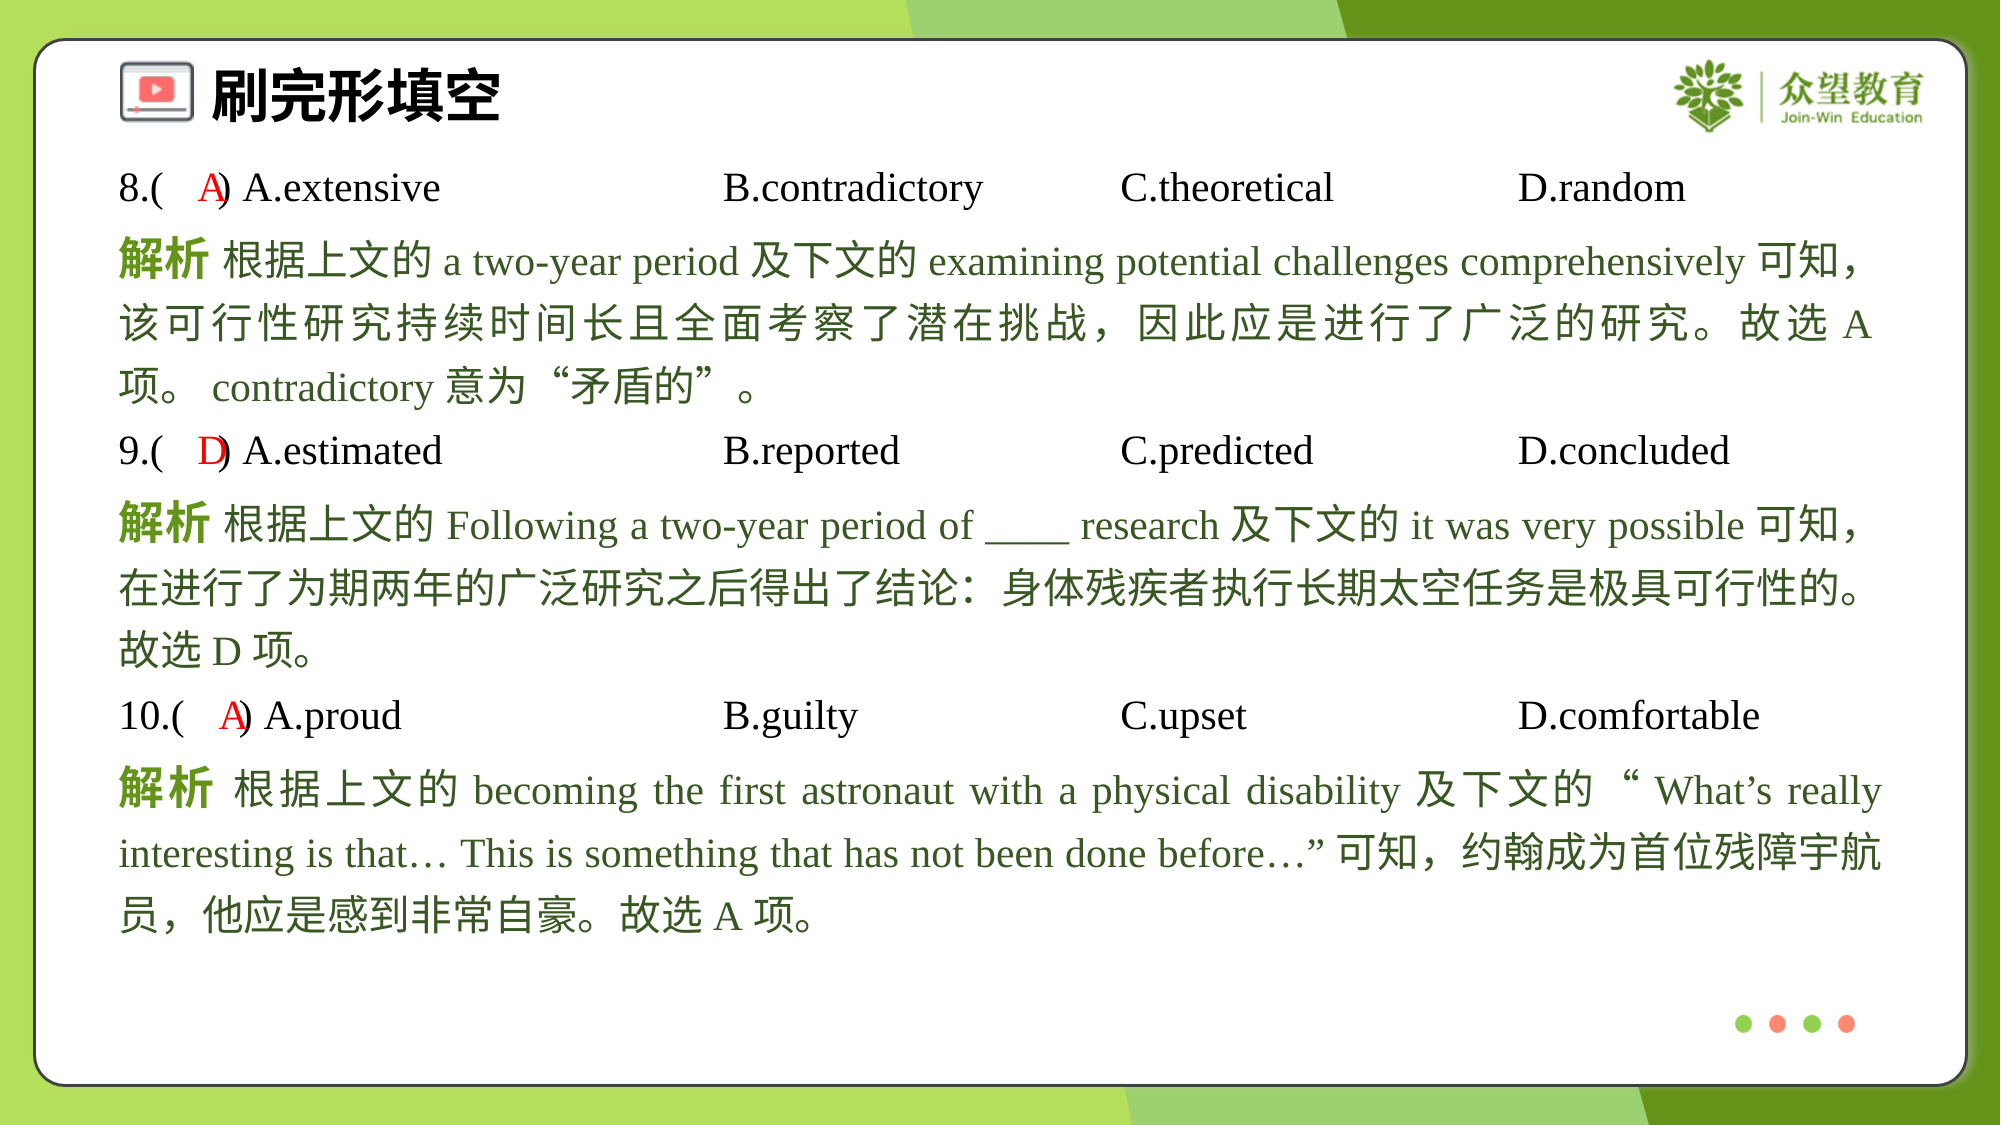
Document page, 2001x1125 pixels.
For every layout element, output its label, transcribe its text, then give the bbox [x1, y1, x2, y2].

text_box 解析 根据上文的becoming the first astronaut with a physical disability及下文的“What’s really interesting is that… This is something that has not been done before…”可知，约翰成为首位残障宇航员，他应是感到非常自豪。故选A项。 [118, 744, 1883, 934]
text_box 10.( ) A.proud B.guilty C.upset D.comfortable [254, 675, 1883, 733]
text_box 9.( ) A.estimated B.reported C.predicted D.concluded [233, 410, 1883, 468]
text_box A [213, 675, 254, 733]
text_box 解析 根据上文的a two-year period及下文的examining potential challenges comprehensively可知，该可行性研究持续时间长且全面考察了潜在挑战，因此应是进行了广泛的研究。故选A项。contradictory意为“矛盾的”。 [118, 215, 1883, 405]
text_box 10.( ) A.proud B.guilty C.upset D.comfortable [118, 675, 213, 733]
text_box 9.( ) A.estimated B.reported C.predicted D.concluded [118, 410, 192, 468]
text_box 8.( ) A.extensive B.contradictory C.theoretical D.random [233, 146, 1883, 204]
text_box 8.( ) A.extensive B.contradictory C.theoretical D.random [118, 146, 192, 204]
text_box A [192, 146, 233, 205]
picture [0, 0, 2000, 1125]
text_box 解析 根据上文的Following a two-year period of ____ research及下文的it was very possible可知，在进行了为期两年的广泛研究之后得出了结论：身体残疾者执行长期太空任务是极具可行性的。故选D项。 [118, 480, 1883, 670]
text_box D [192, 410, 233, 469]
